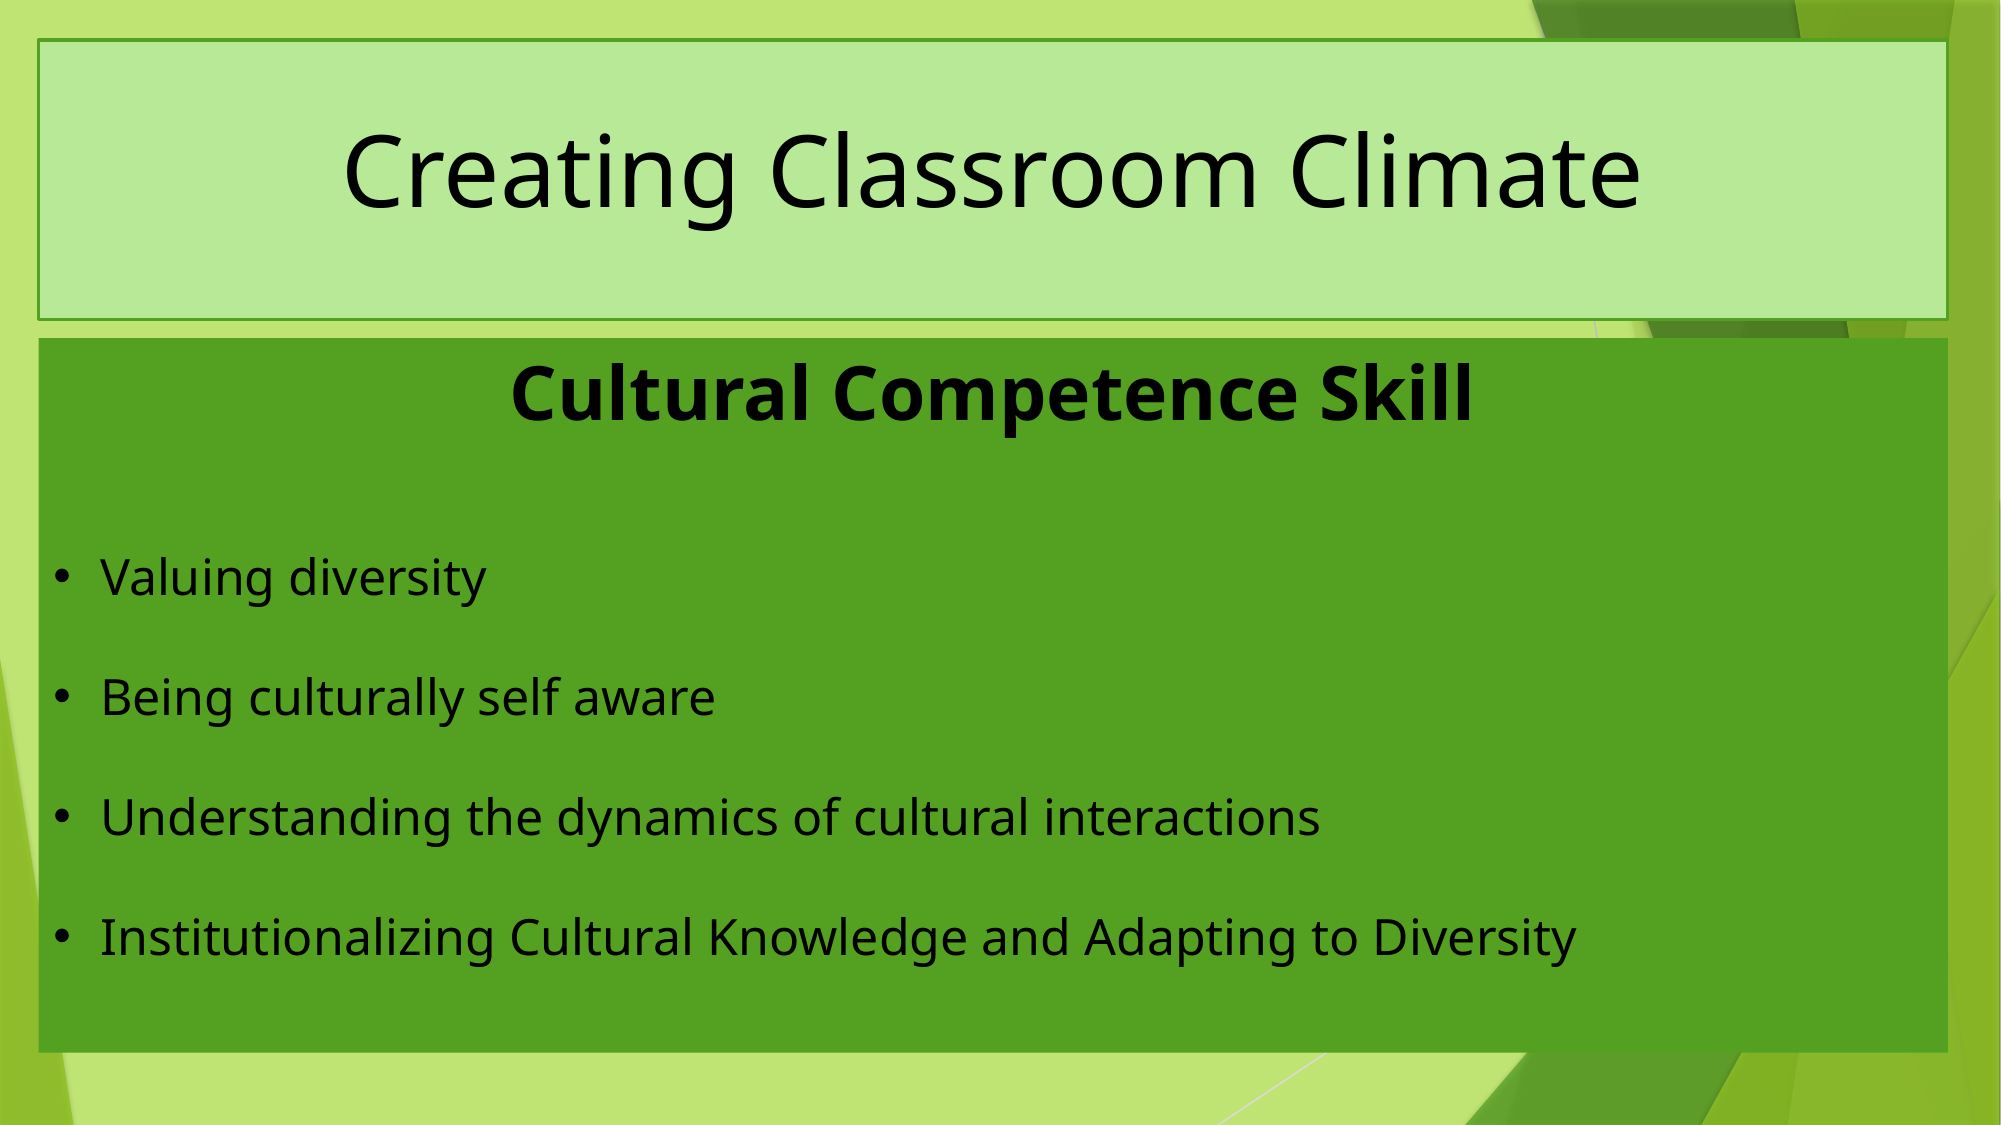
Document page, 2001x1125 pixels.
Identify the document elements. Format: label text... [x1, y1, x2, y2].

text_box Cultural Competence Skill Valuing diversity Being culturally self aware Understanding the dynamics of cultural interactions Institutionalizing Cultural Knowledge and Adapting to Diversity [38, 338, 1948, 1053]
title Creating Classroom Climate [37, 38, 1949, 321]
